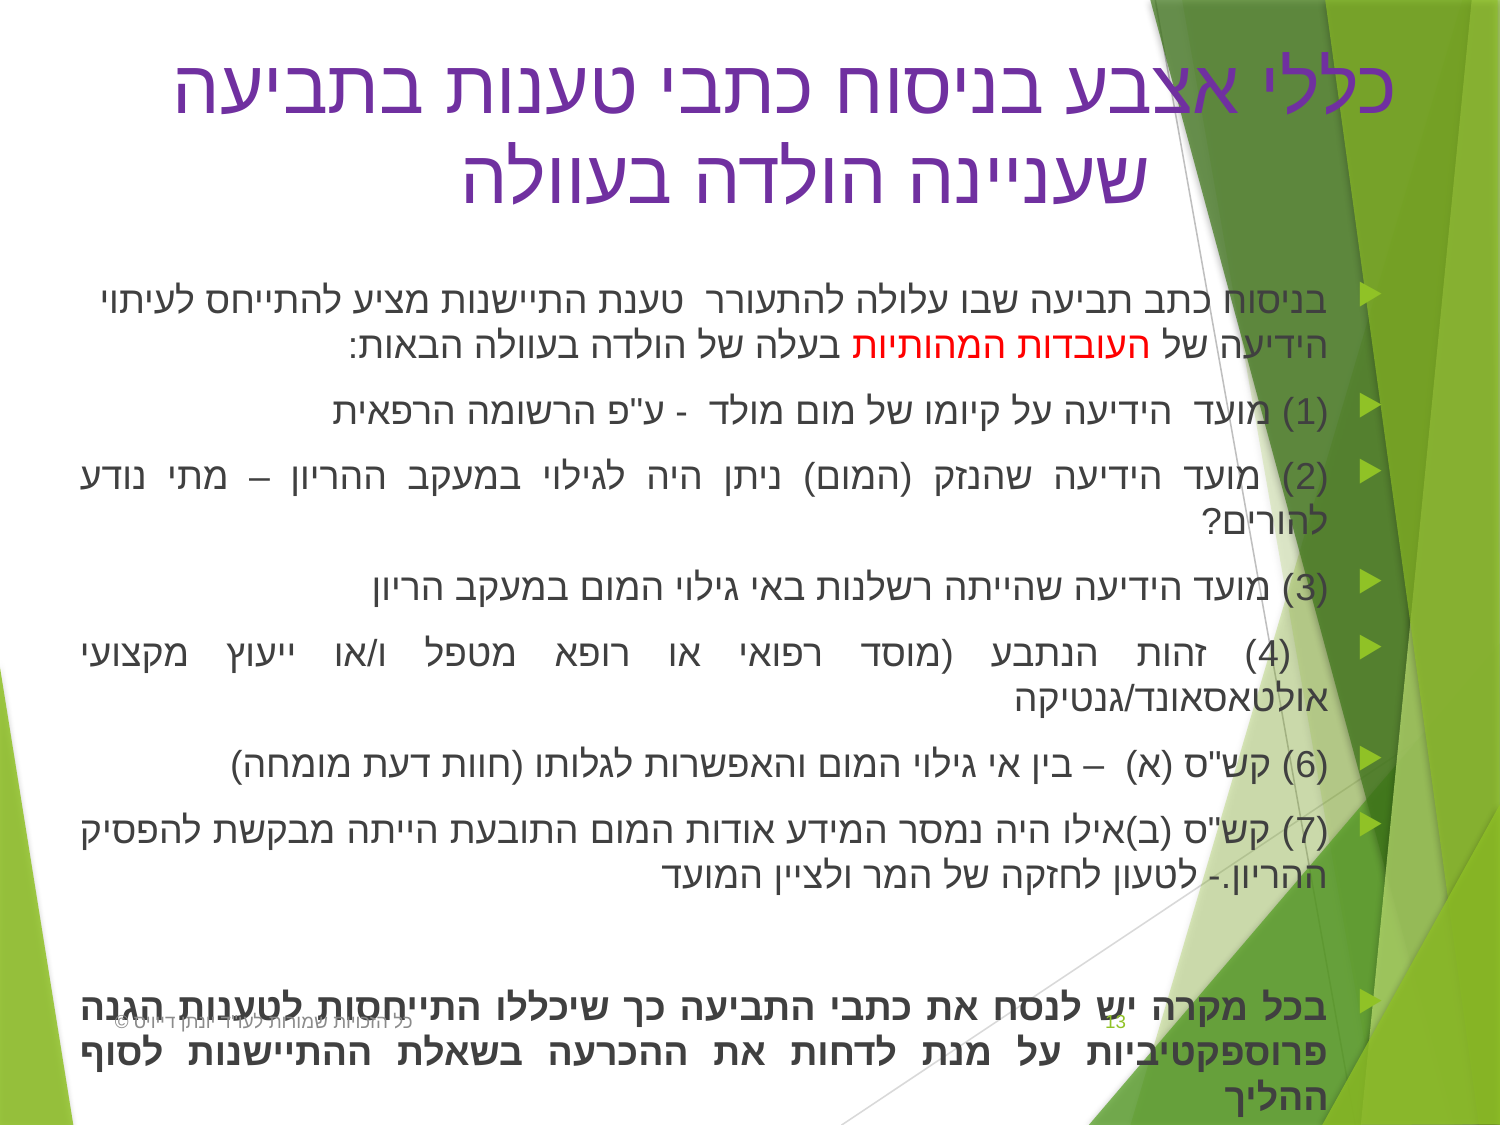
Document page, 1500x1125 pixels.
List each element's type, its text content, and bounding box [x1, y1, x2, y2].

slide_number 13 [1057, 991, 1142, 1051]
title כללי אצבע בניסוח כתבי טענות בתביעה שעניינה הולדה בעוולה [100, 30, 1471, 313]
footer כל הזכויות שמורות לעו"ד יונתן דייויס © [99, 991, 859, 1051]
list בניסוח כתב תביעה שבו עלולה להתעורר טענת התיישנות מציע להתייחס לעיתוי הידיעה של העובדות המהותיות בעלה של הולדה בעוולה הבאות: (1) מועד הידיעה על קיומו של מום מולד - ע"פ הרשומה הרפאית (2) מועד הידיעה שהנזק (המום) ניתן היה לגילוי במעקב ההריון – מתי נודע להורים? (3) מועד הידיעה שהייתה רשלנות באי גילוי המום במעקב הריון (4) זהות הנתבע (מוסד רפואי או רופא מטפל ו/או ייעוץ מקצועי אולטאסאונד/גנטיקה (6) קש"ס (א) – בין אי גילוי המום והאפשרות לגלותו (חוות דעת מומחה) (7) קש"ס (ב)אילו היה נמסר המידע אודות המום התובעת הייתה מבקשת להפסיק ההריון.- לטעון לחזקה של המר ולציין המועד בכל מקרה יש לנסח את כתבי התביעה כך שיכללו התייחסות לטענות הגנה פרוספקטיביות על מנת לדחות את ההכרעה בשאלת ההתיישנות לסוף ההליך [64, 268, 1400, 1067]
